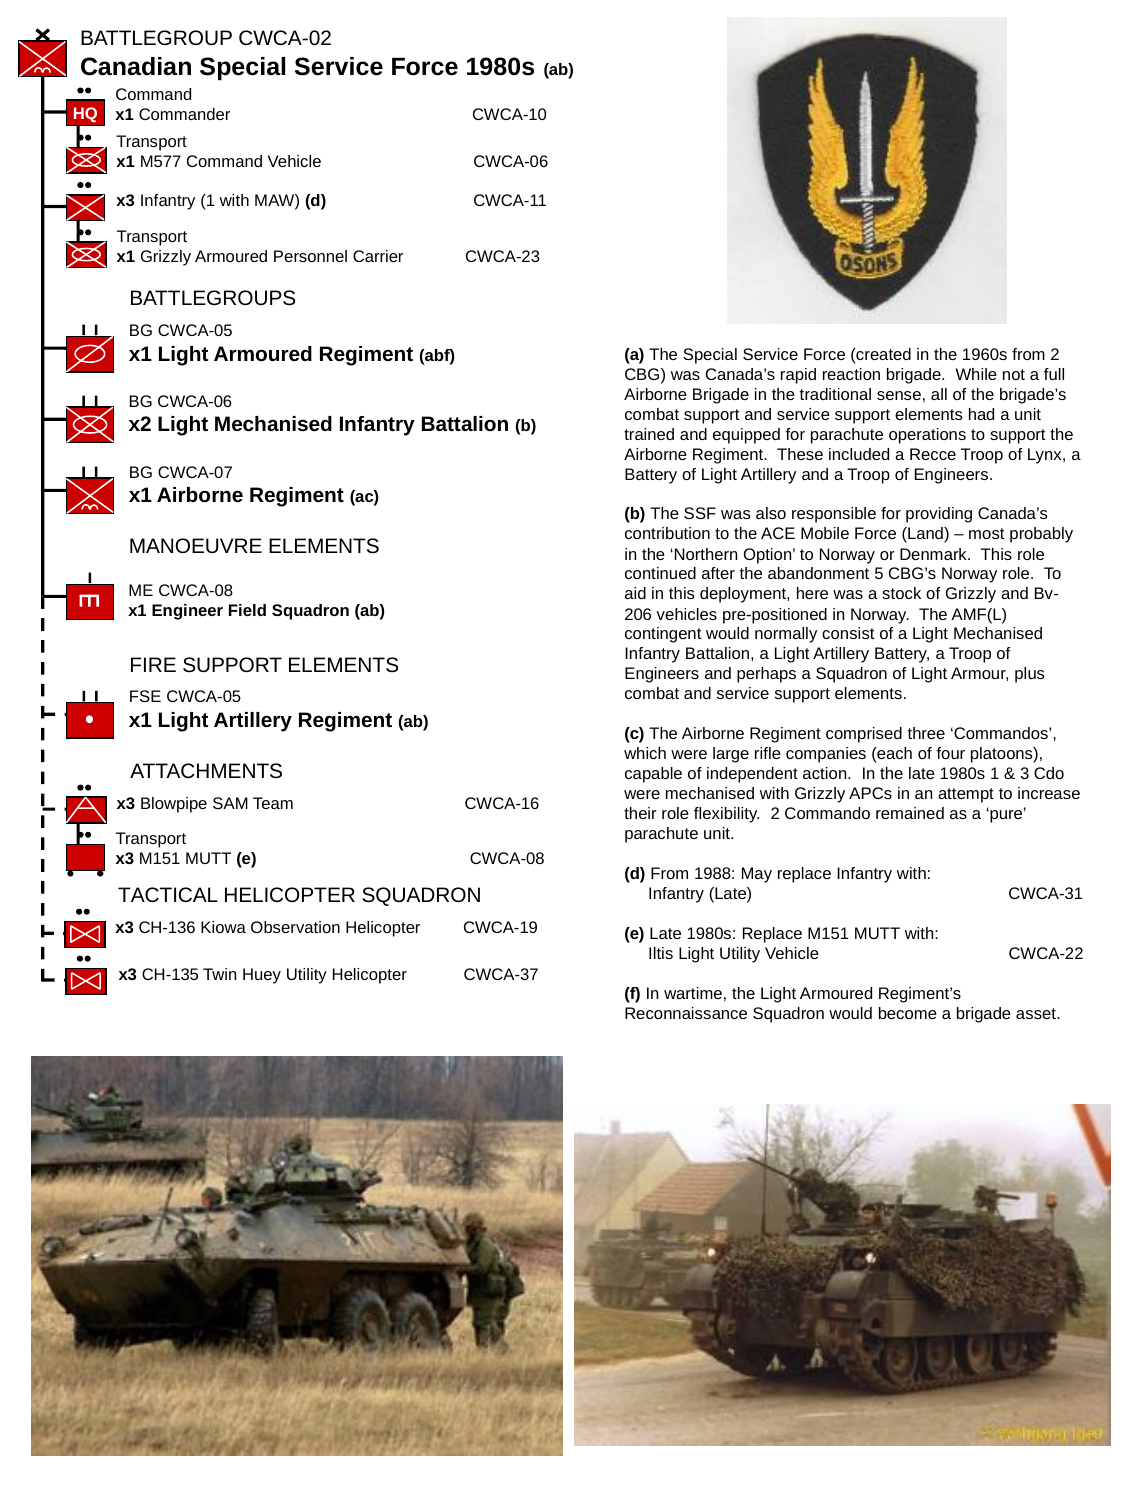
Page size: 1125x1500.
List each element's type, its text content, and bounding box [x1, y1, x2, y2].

text_box Transport x1 Grizzly Armoured Personnel Carrier CWCA-23 [101, 218, 556, 274]
text_box x3 CH-135 Twin Huey Utility Helicopter CWCA-37 [103, 956, 555, 992]
text_box BATTLEGROUPS [114, 277, 312, 312]
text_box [65, 968, 106, 995]
text_box ME CWCA-08 x1 Engineer Field Squadron (ab) [113, 572, 401, 628]
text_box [78, 832, 91, 837]
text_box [36, 29, 49, 41]
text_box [78, 182, 91, 188]
picture [574, 1104, 1111, 1446]
text_box (a) The Special Service Force (created in the 1960s from 2 CBG) was Canada’s rapid reaction brigade. While not a full Airborne Brigade in the traditional sense, all of the brigade’s combat support and service support elements had a unit trained and equipped for parachute operations to support the Airborne Regiment. These included a Recce Troop of Lynx, a Battery of Light Artillery and a Troop of Engineers. (b) The SSF was also responsible for providing Canada’s contribution to the ACE Mobile Force (Land) – most probably in the ‘Northern Option’ to Norway or Denmark. This role continued after the abandonment 5 CBG’s Norway role. To aid in this deployment, here was a stock of Grizzly and Bv-206 vehicles pre-positioned in Norway. The AMF(L) contingent would normally consist of a Light Mechanised Infantry Battalion, a Light Artillery Battery, a Troop of Engineers and perhaps a Squadron of Light Armour, plus combat and service support elements. (c) The Airborne Regiment comprised three ‘Commandos’, which were large rifle companies (each of four platoons), capable of independent action. In the late 1980s 1 & 3 Cdo were mechanised with Grizzly APCs in an attempt to increase their role flexibility. 2 Commando remained as a ‘pure’ parachute unit. (d) From 1988: May replace Infantry with: Infantry (Late) CWCA-31 (e) Late 1980s: Replace M151 MUTT with: Iltis Light Utility Vehicle CWCA-22 (f) In wartime, the Light Armoured Regiment’s Reconnaissance Squadron would become a brigade asset. [609, 336, 1102, 1030]
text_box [76, 909, 89, 914]
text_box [66, 194, 105, 221]
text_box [83, 324, 97, 336]
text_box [77, 956, 90, 961]
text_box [66, 241, 106, 268]
text_box MANOEUVRE ELEMENTS [114, 525, 395, 566]
text_box BG CWCA-06 x2 Light Mechanised Infantry Battalion (b) [113, 383, 552, 444]
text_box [66, 147, 106, 174]
text_box BG CWCA-05 x1 Light Armoured Regiment (abf) [114, 312, 471, 373]
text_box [66, 336, 114, 372]
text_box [65, 921, 106, 948]
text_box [18, 41, 67, 77]
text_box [66, 702, 114, 738]
text_box BG CWCA-07 x1 Airborne Regiment (ac) [114, 454, 395, 515]
text_box x3 Infantry (1 with MAW) (d) CWCA-11 [101, 182, 563, 218]
picture [727, 17, 1007, 324]
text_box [78, 230, 91, 235]
text_box Transport x1 M577 Command Vehicle CWCA-06 [101, 123, 564, 179]
text_box x3 Blowpipe SAM Team CWCA-16 [101, 785, 556, 820]
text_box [66, 99, 105, 126]
text_box Command x1 Commander CWCA-10 [100, 88, 563, 123]
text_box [83, 395, 97, 406]
text_box Transport x3 M151 MUTT (e) CWCA-08 [100, 820, 561, 876]
text_box ATTACHMENTS [115, 750, 298, 785]
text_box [66, 407, 114, 443]
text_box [66, 478, 114, 514]
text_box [78, 785, 91, 790]
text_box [78, 88, 91, 93]
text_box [83, 466, 97, 477]
text_box x3 CH-136 Kiowa Observation Helicopter CWCA-19 [100, 909, 554, 945]
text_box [66, 584, 114, 620]
picture [30, 1056, 563, 1456]
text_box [78, 135, 91, 140]
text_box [66, 797, 106, 823]
text_box FIRE SUPPORT ELEMENTS [114, 643, 414, 678]
text_box TACTICAL HELICOPTER SQUADRON [103, 874, 497, 914]
text_box FSE CWCA-05 x1 Light Artillery Regiment (ab) [114, 678, 444, 739]
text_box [66, 844, 105, 876]
text_box BATTLEGROUP CWCA-02 Canadian Special Service Force 1980s (ab) [65, 17, 589, 88]
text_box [83, 690, 97, 702]
